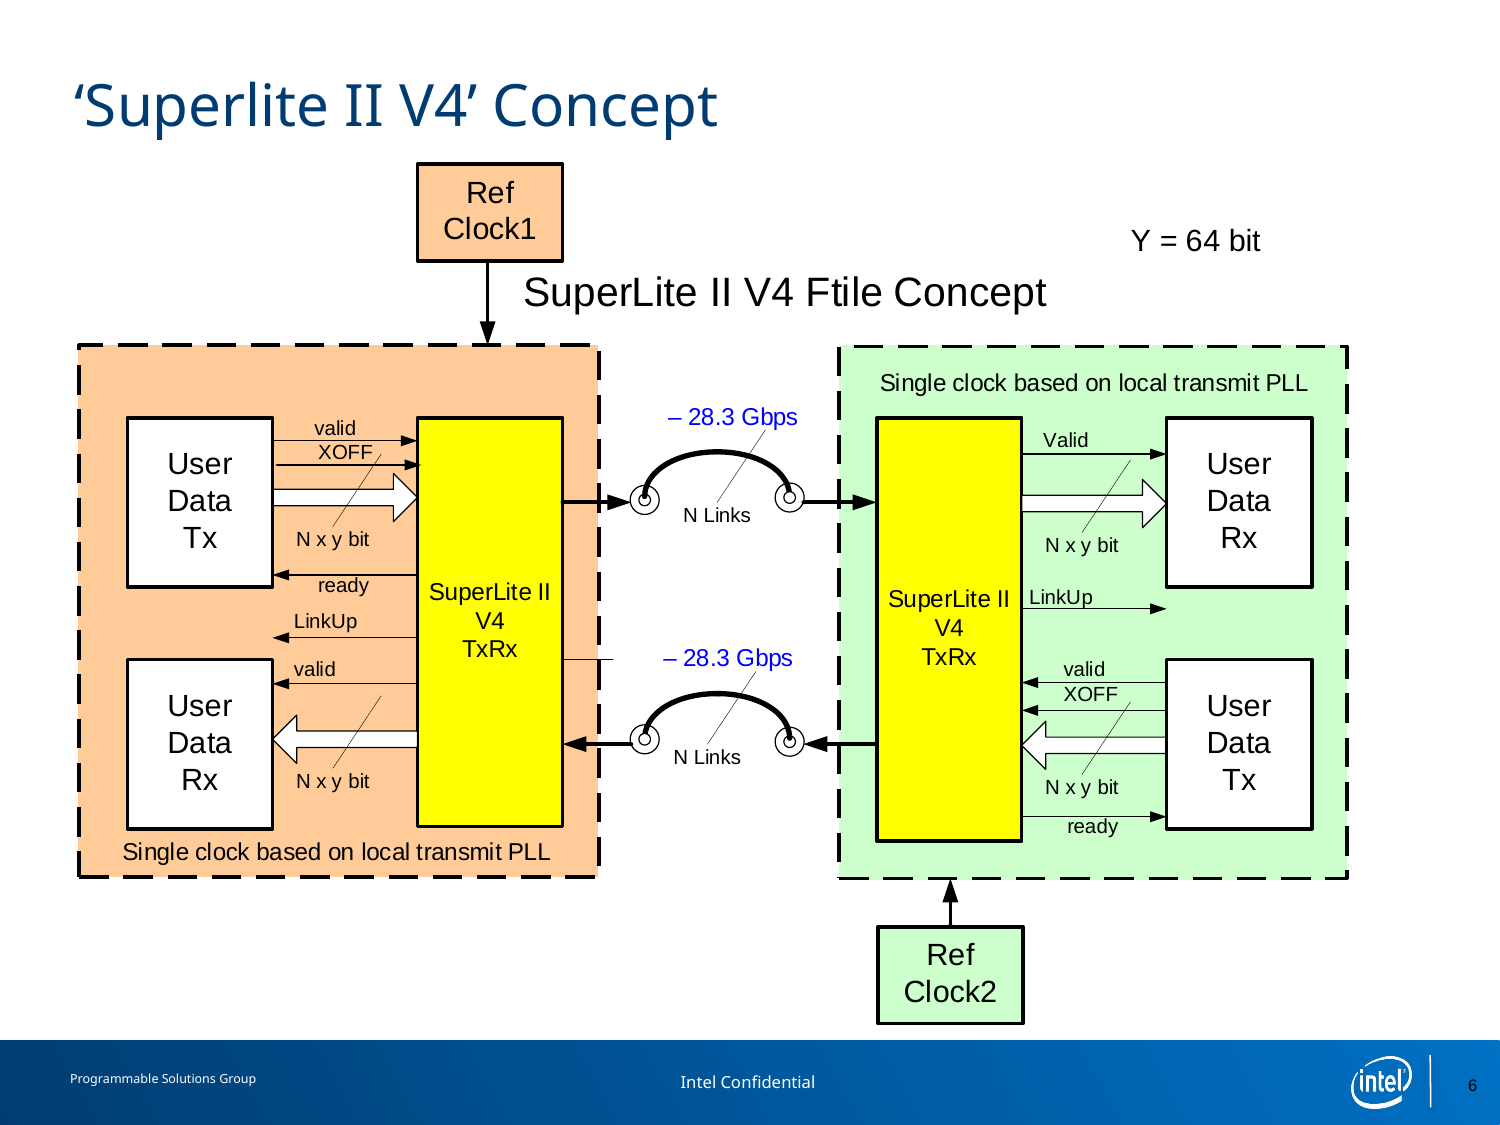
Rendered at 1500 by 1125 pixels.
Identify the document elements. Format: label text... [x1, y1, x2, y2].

title ‘Superlite II V4’ Concept [74, 67, 1425, 258]
slide_number 6 [1127, 1055, 1478, 1116]
picture [74, 159, 1350, 1026]
